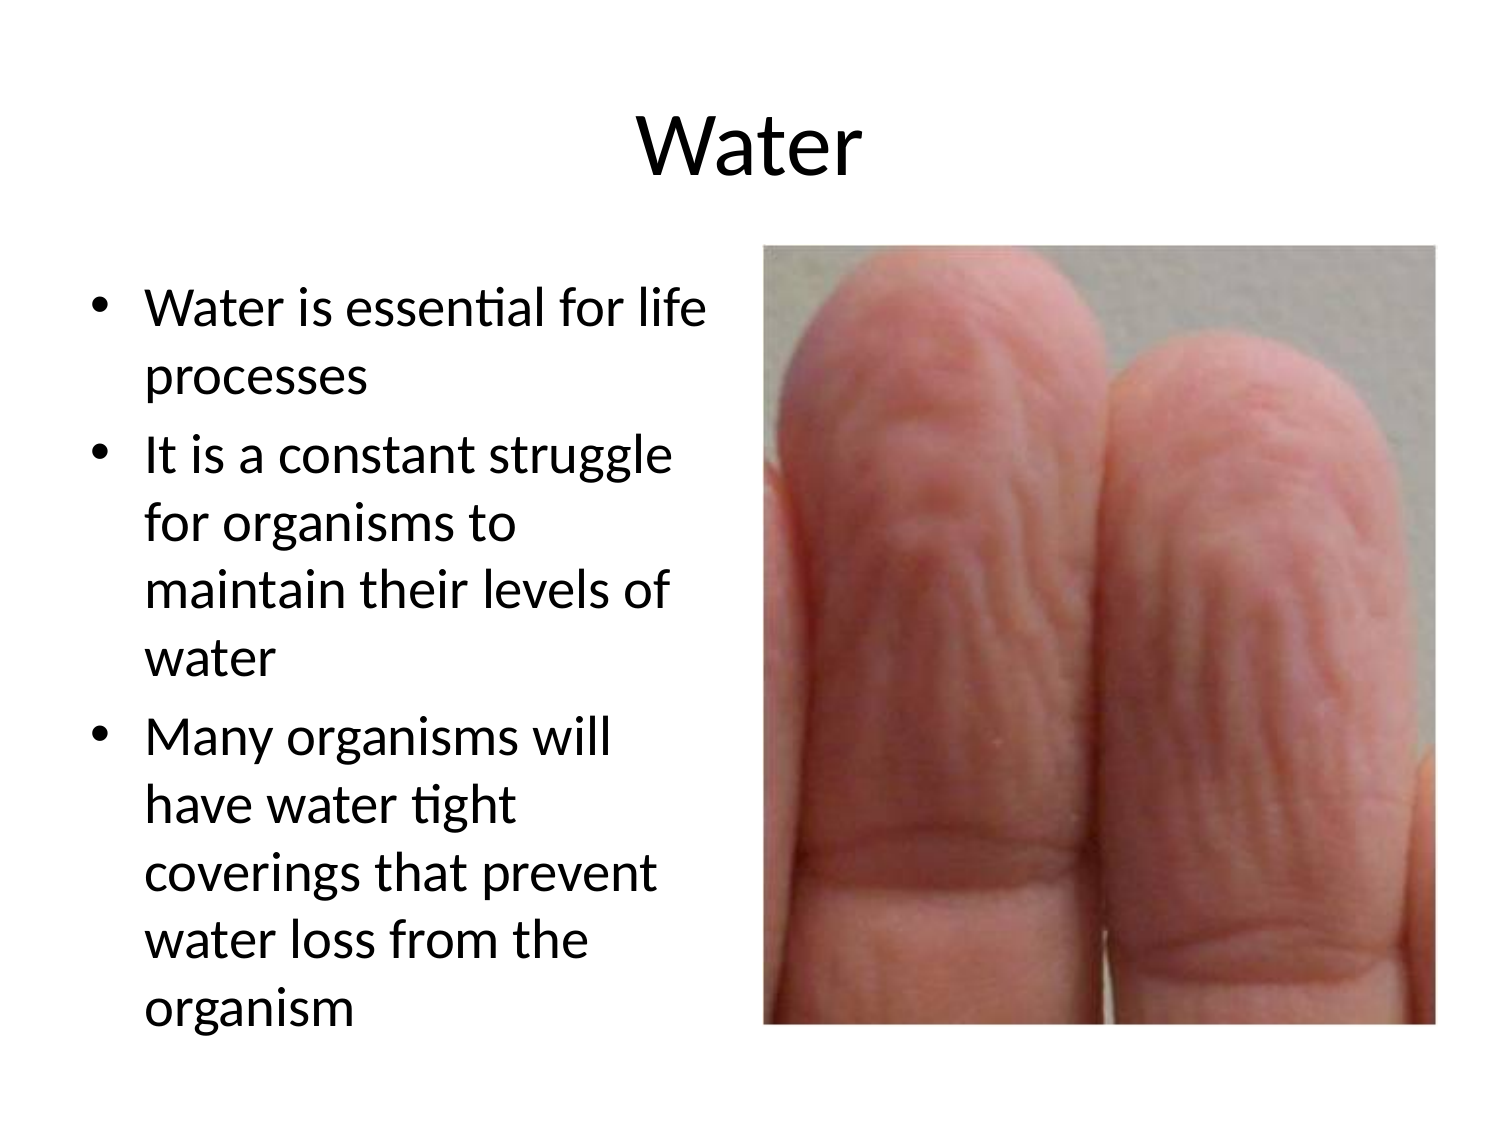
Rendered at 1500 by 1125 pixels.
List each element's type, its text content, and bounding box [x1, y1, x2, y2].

list Water is essential for life processes It is a constant struggle for organisms to maintain their levels of water Many organisms will have water tight coverings that prevent water loss from the organism [75, 262, 738, 1050]
title Water [75, 45, 1425, 233]
picture [762, 243, 1438, 1027]
